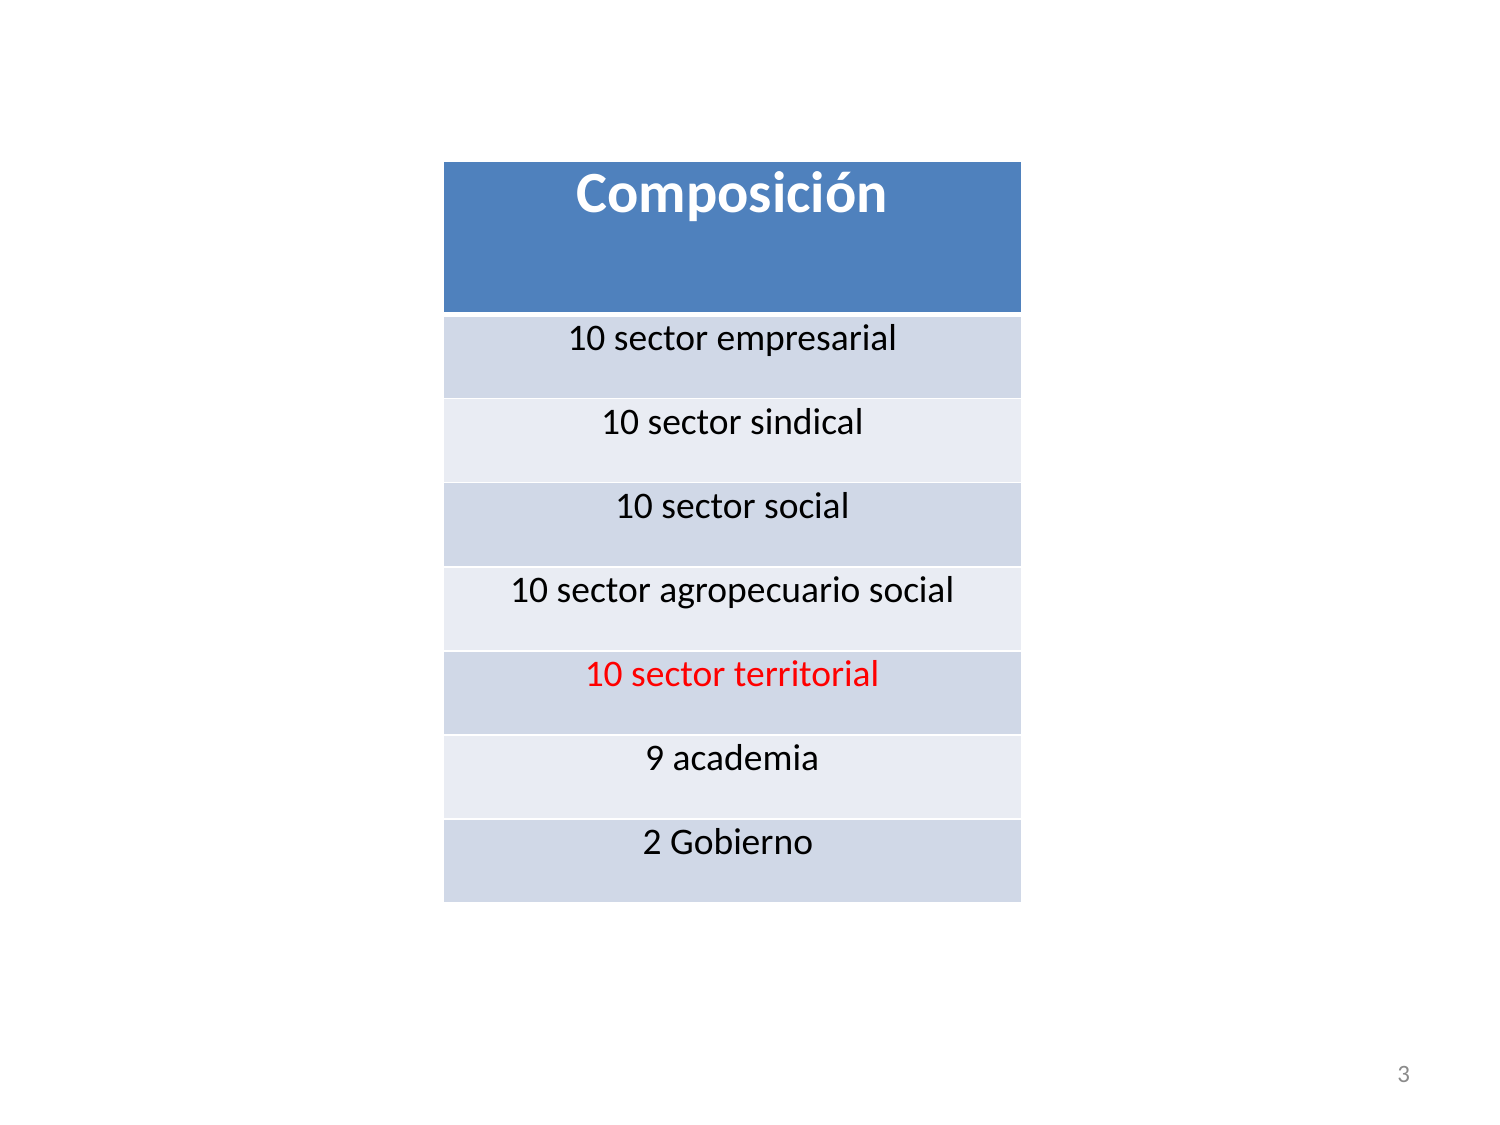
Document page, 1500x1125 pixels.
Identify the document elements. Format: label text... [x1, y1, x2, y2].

table_cell 10 sector empresarial [444, 317, 1021, 398]
table_cell 10 sector sindical [444, 399, 1021, 482]
table_cell 10 sector agropecuario social [444, 568, 1021, 650]
table_cell 9 academia [444, 736, 1021, 818]
table_cell 10 sector social [444, 483, 1021, 566]
table_cell 2 Gobierno [444, 820, 1021, 902]
table_header Composición [444, 162, 1021, 312]
table_cell 10 sector territorial [444, 652, 1021, 734]
slide_number 3 [1074, 1042, 1425, 1103]
